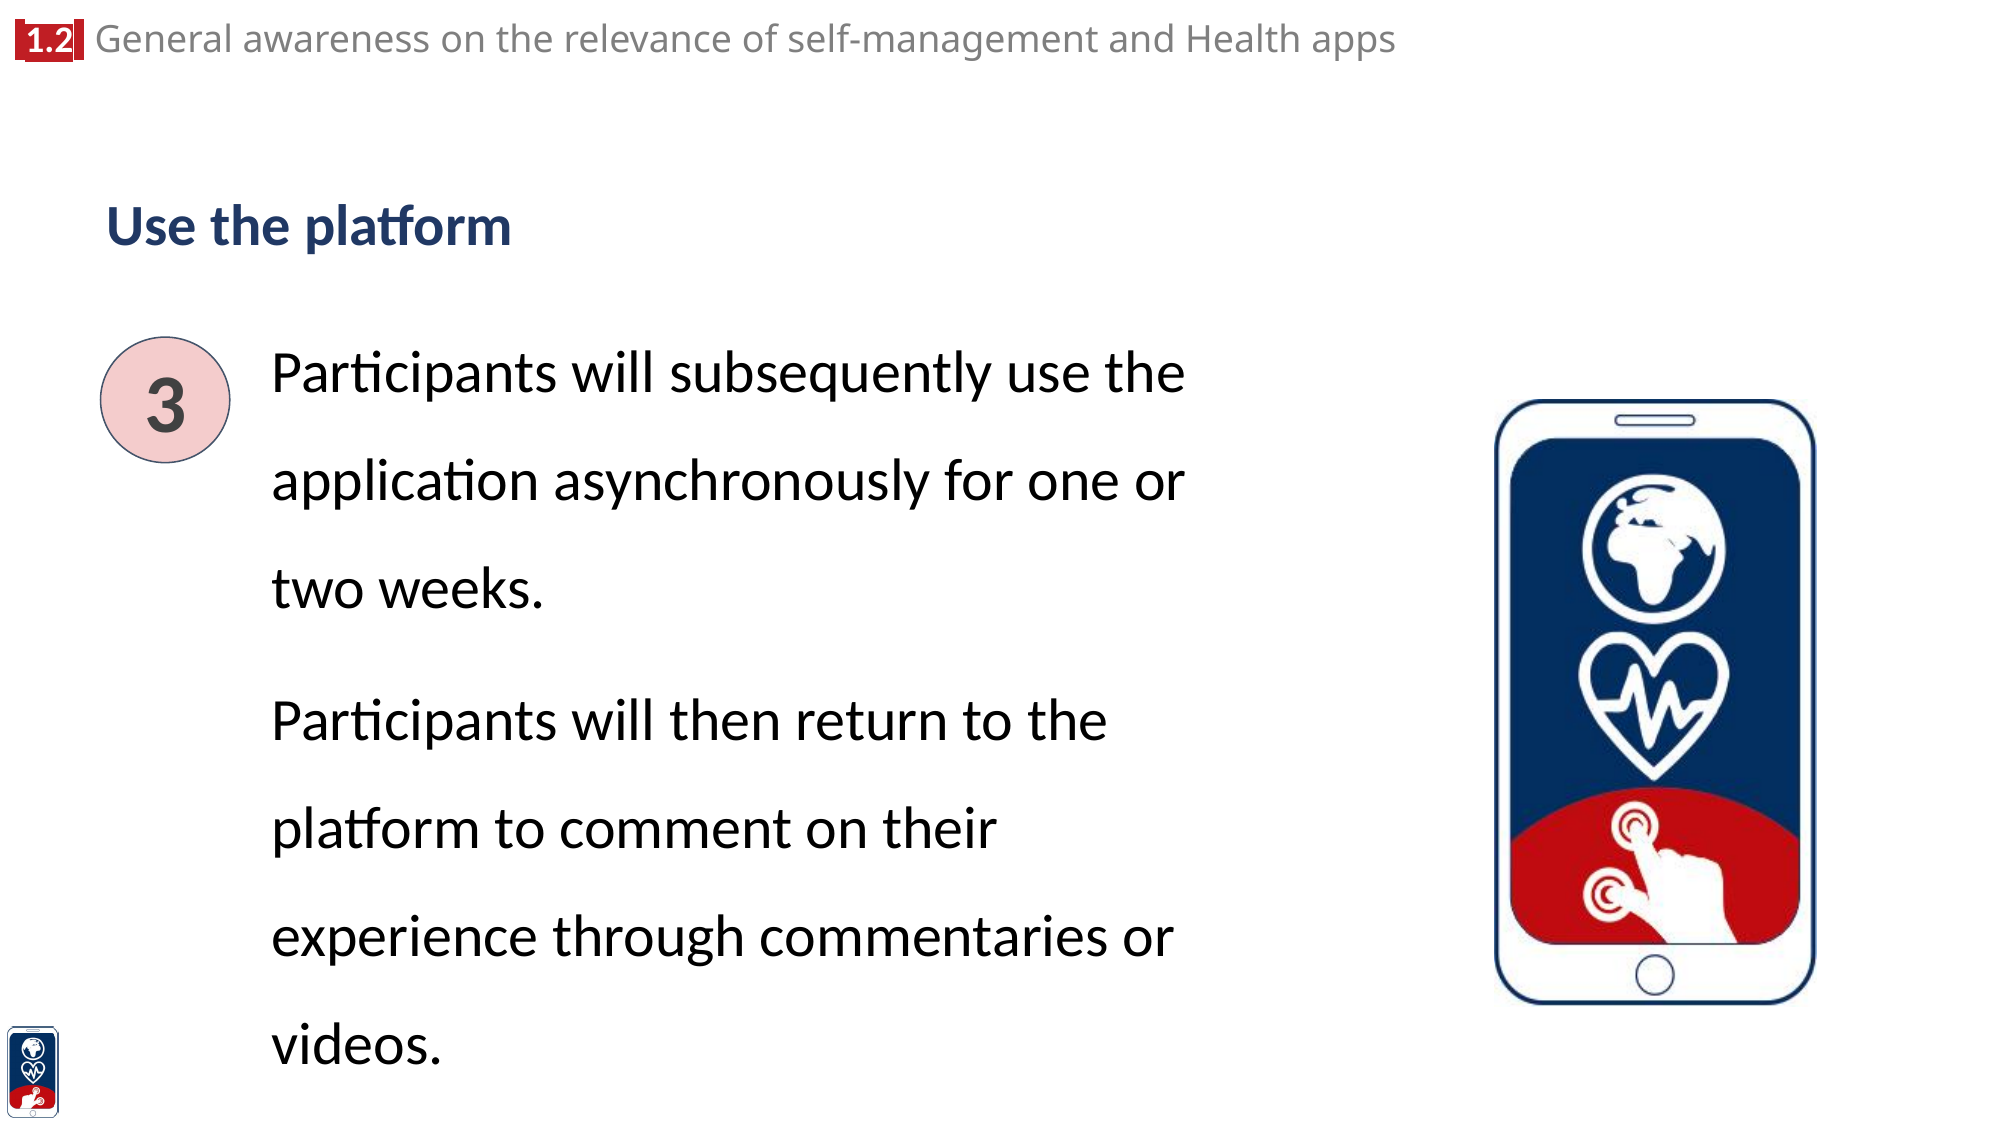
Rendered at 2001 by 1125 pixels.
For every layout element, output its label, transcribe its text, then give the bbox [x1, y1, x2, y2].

title Use the platform [91, 177, 1906, 277]
text_box [100, 347, 129, 452]
picture [1494, 399, 1817, 1008]
list Participants will subsequently use the application asynchronously for one or two weeks. Participants will then return to the platform to comment on their experience through commentaries or videos. [256, 289, 1217, 1088]
text_box 3 [129, 334, 238, 465]
picture [7, 1026, 59, 1118]
